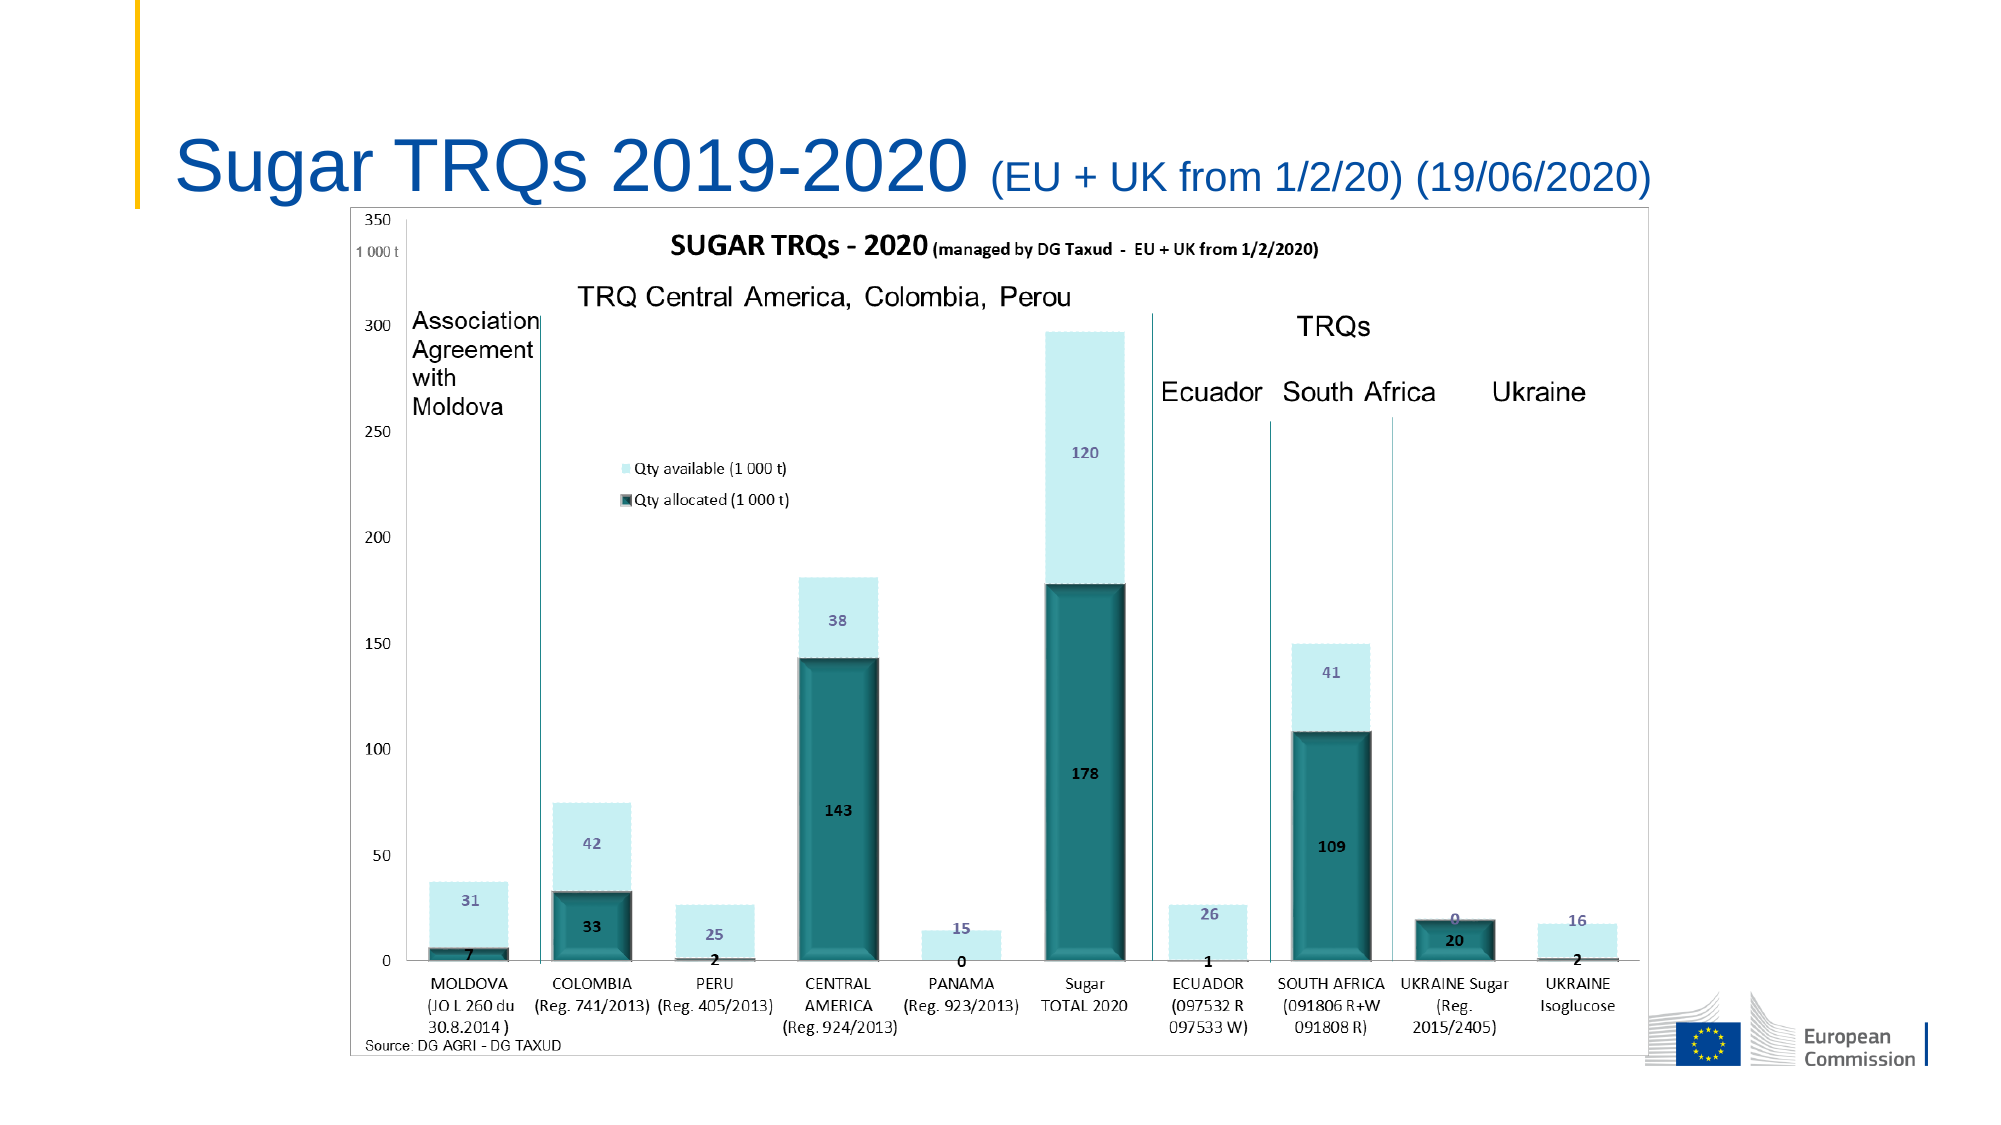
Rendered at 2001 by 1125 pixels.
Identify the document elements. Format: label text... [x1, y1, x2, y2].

picture [350, 207, 1928, 1066]
title Sugar TRQs 2019-2020 (EU + UK from 1/2/20) (19/06/2020) [159, 79, 1885, 208]
